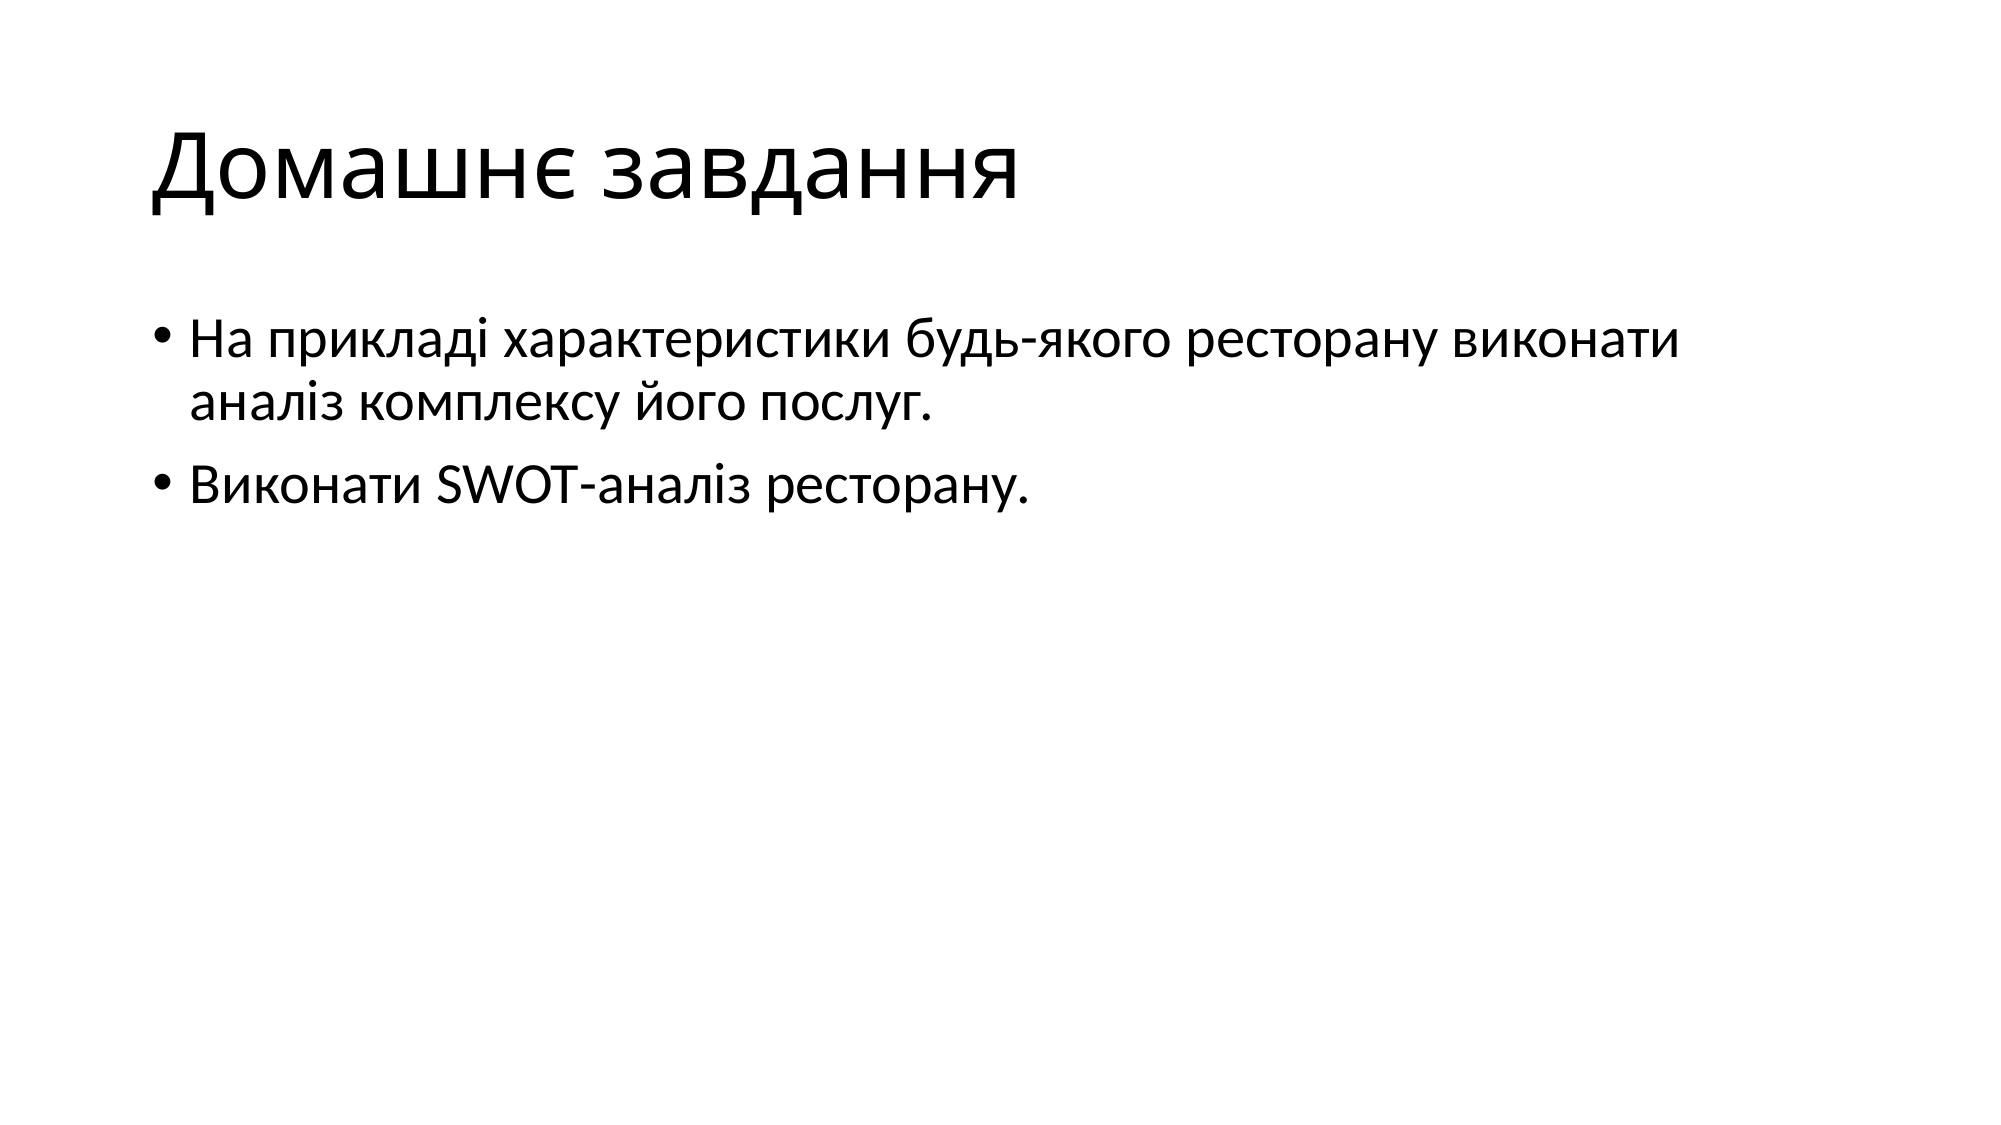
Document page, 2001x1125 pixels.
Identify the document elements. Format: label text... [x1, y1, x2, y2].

list На прикладі характеристики будь-якого ресторану виконати аналіз комплексу його послуг. Виконати SWOT-аналіз ресторану. [137, 299, 1863, 1014]
title Домашнє завдання [137, 59, 1863, 278]
